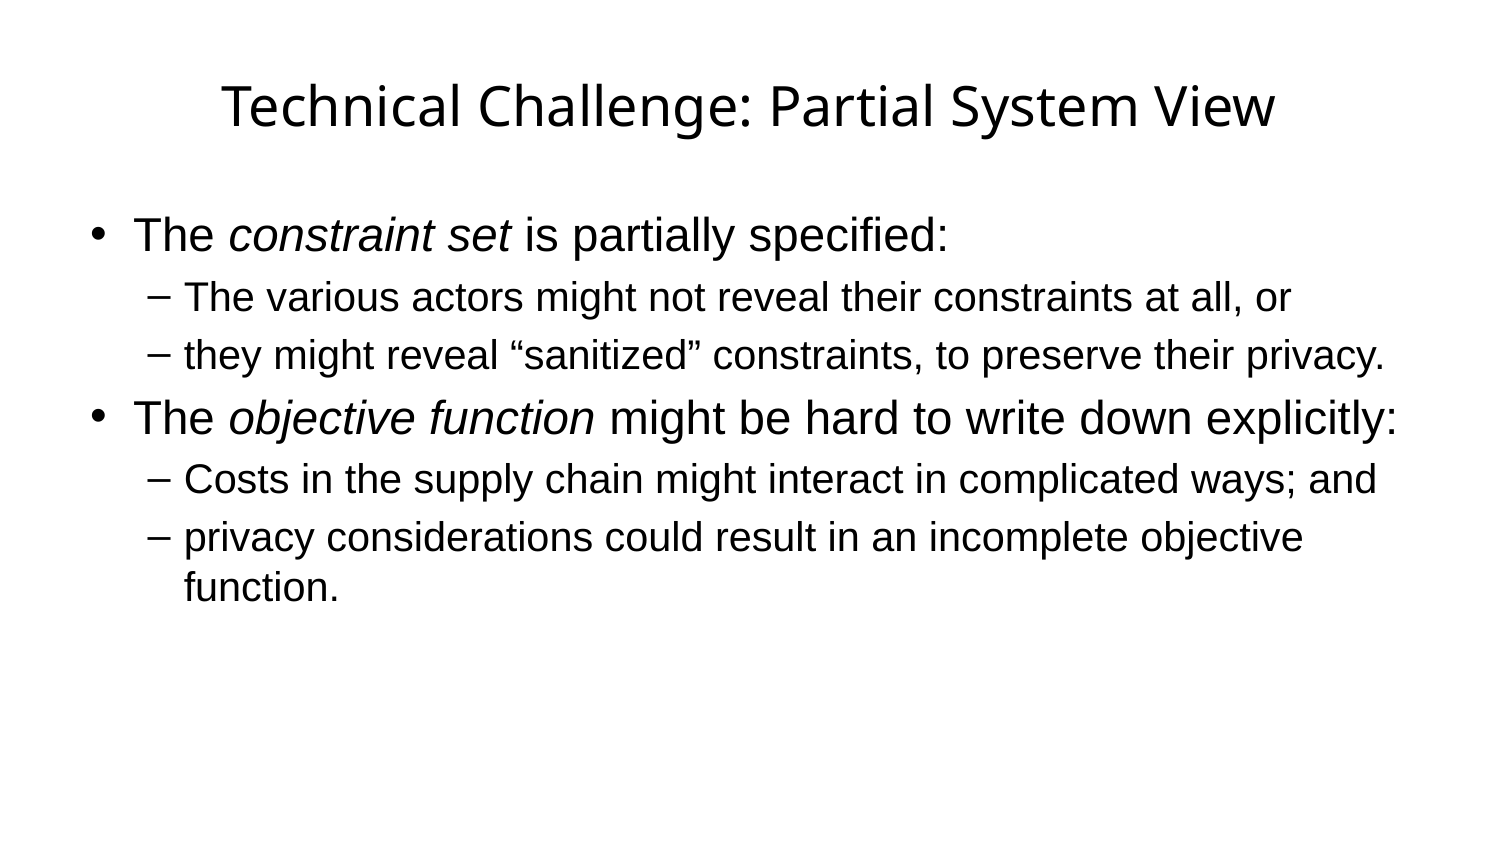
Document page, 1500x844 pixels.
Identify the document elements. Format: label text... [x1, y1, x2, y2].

list The constraint set is partially specified: The various actors might not reveal their constraints at all, or they might reveal “sanitized” constraints, to preserve their privacy. The objective function might be hard to write down explicitly: Costs in the supply chain might interact in complicated ways; and privacy considerations could result in an incomplete objective function. [75, 196, 1425, 754]
title Technical Challenge: Partial System View [206, 33, 1294, 175]
